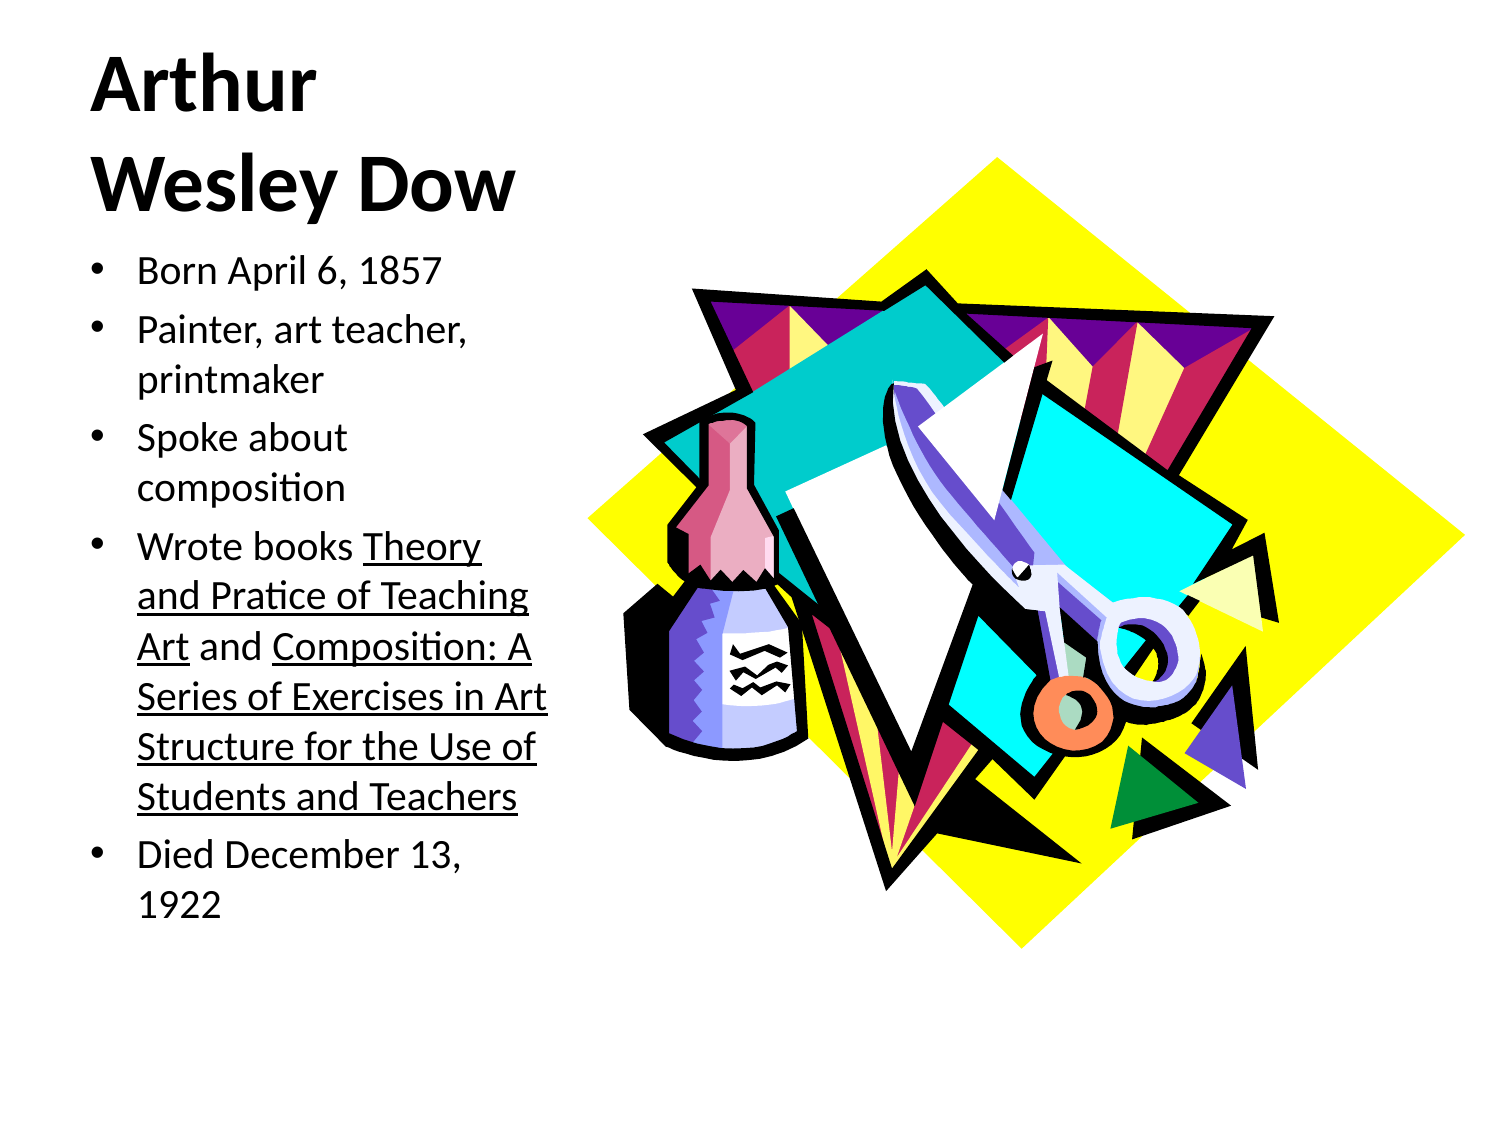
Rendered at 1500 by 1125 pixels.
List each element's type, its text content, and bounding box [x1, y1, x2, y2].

list Born April 6, 1857 Painter, art teacher, printmaker Spoke about composition Wrote books Theory and Pratice of Teaching Art and Composition: A Series of Exercises in Art Structure for the Use of Students and Teachers Died December 13, 1922 [75, 235, 569, 1005]
title Arthur Wesley Dow [75, 44, 569, 235]
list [587, 149, 1473, 957]
